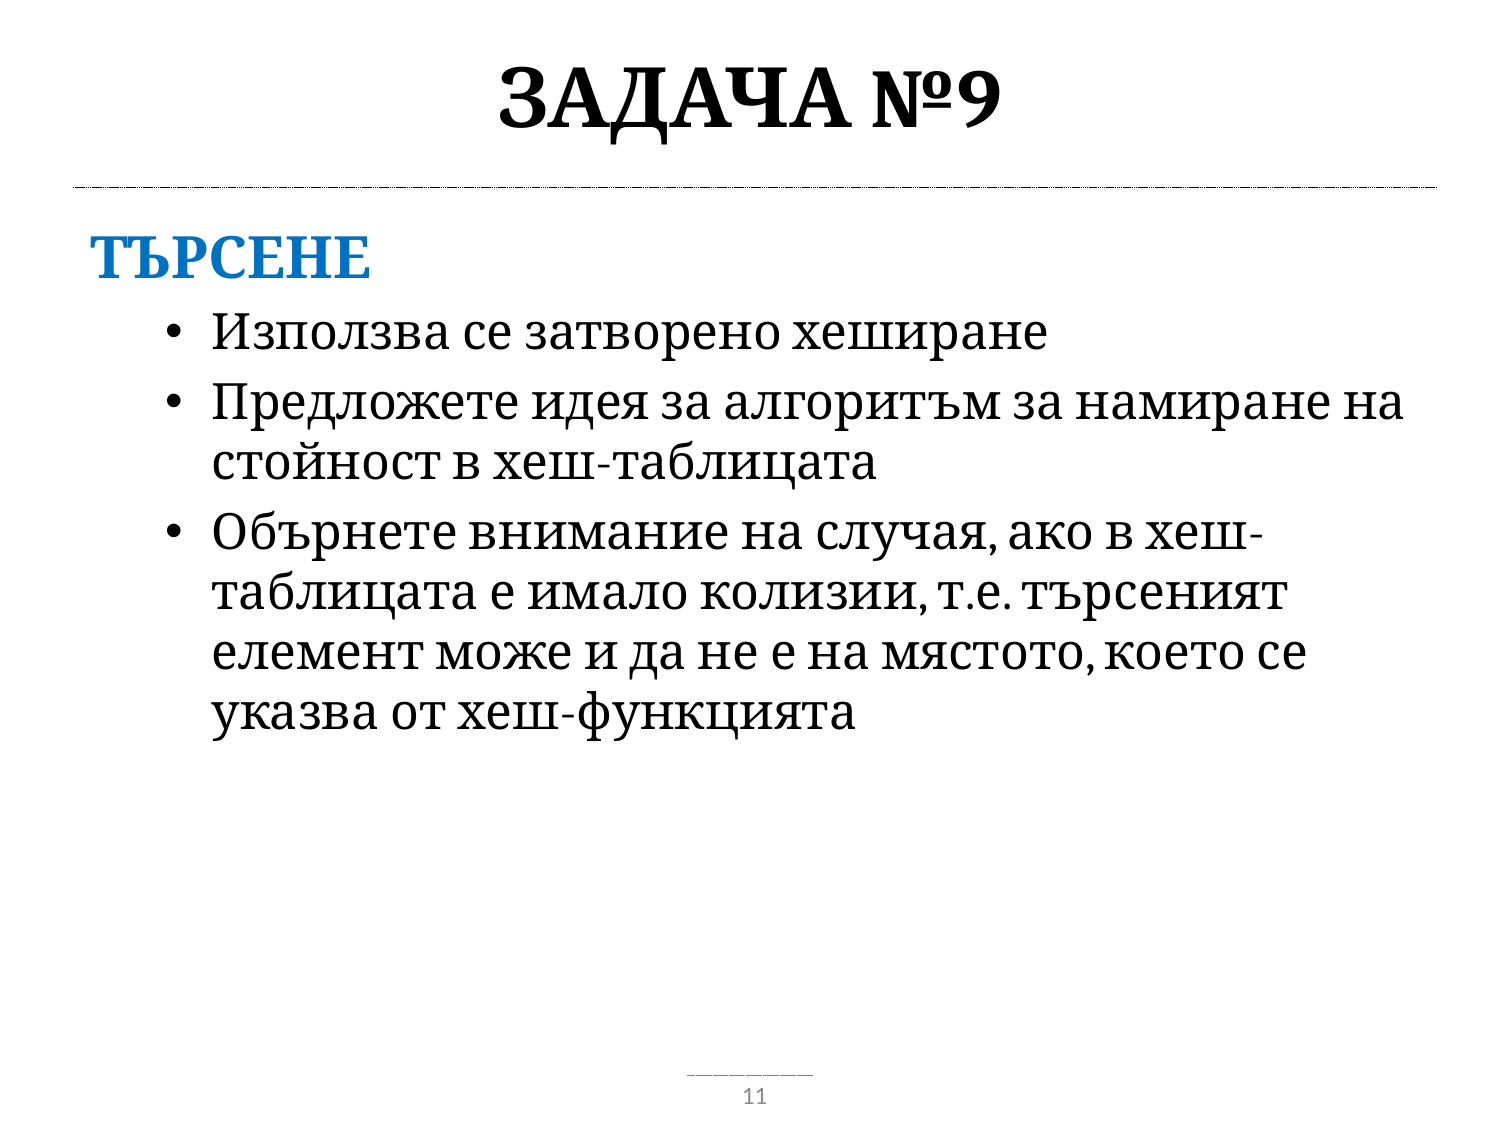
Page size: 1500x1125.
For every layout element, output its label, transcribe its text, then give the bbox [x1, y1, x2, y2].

title Задача №9 [0, 0, 1500, 188]
list Търсене Използва се затворено хеширане Предложете идея за алгоритъм за намиране на стойност в хеш-таблицата Обърнете внимание на случая, ако в хеш-таблицата е имало колизии, т.е. търсеният елемент може и да не е на мястото, което се указва от хеш-функцията [75, 212, 1450, 1063]
slide_number 11 [579, 1065, 930, 1125]
